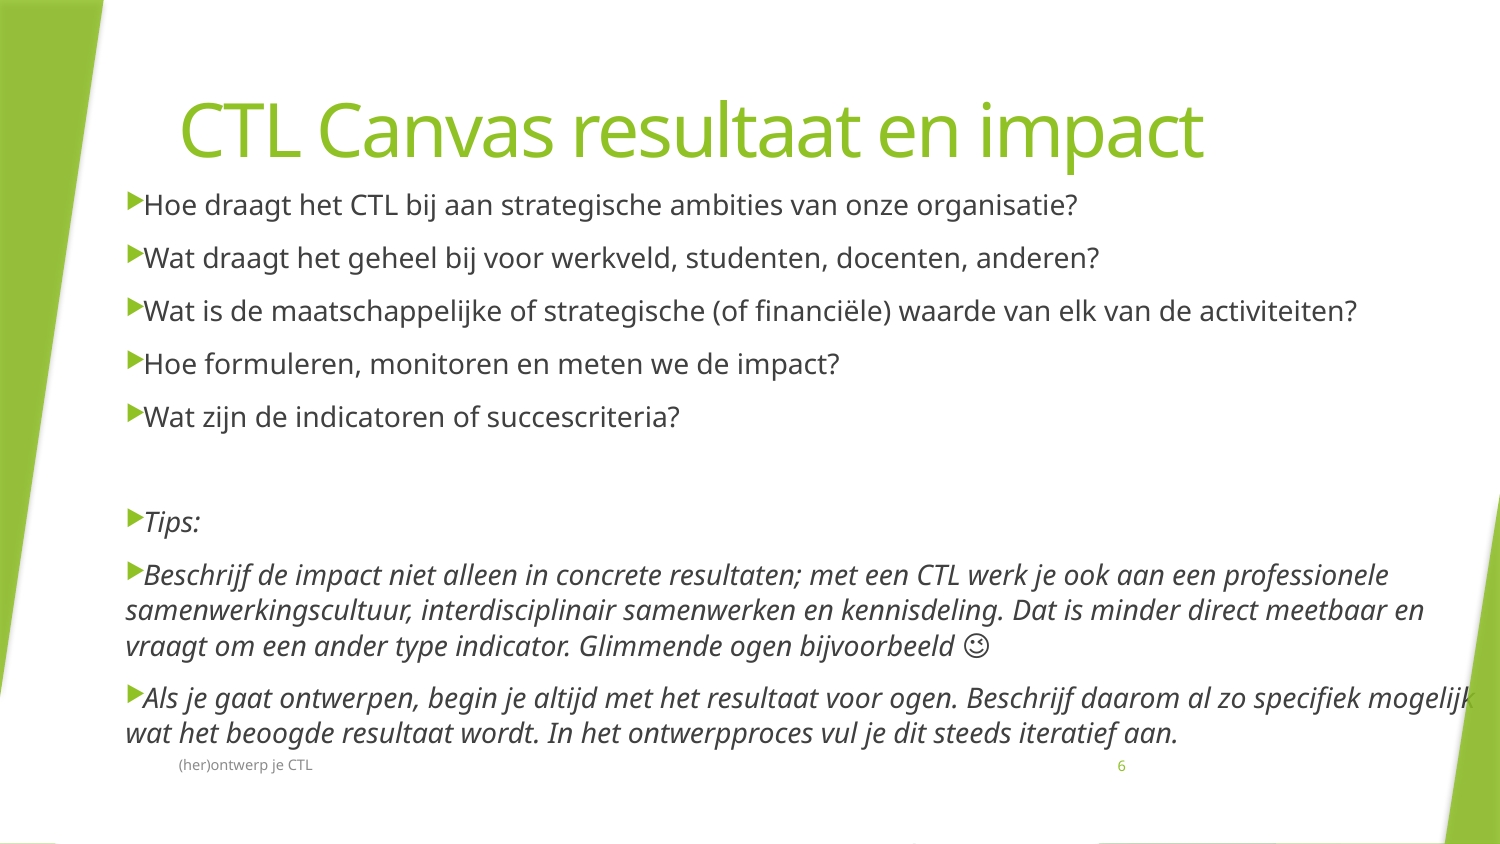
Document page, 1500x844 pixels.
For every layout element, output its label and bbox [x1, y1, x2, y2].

text_box [0, 0, 1500, 844]
